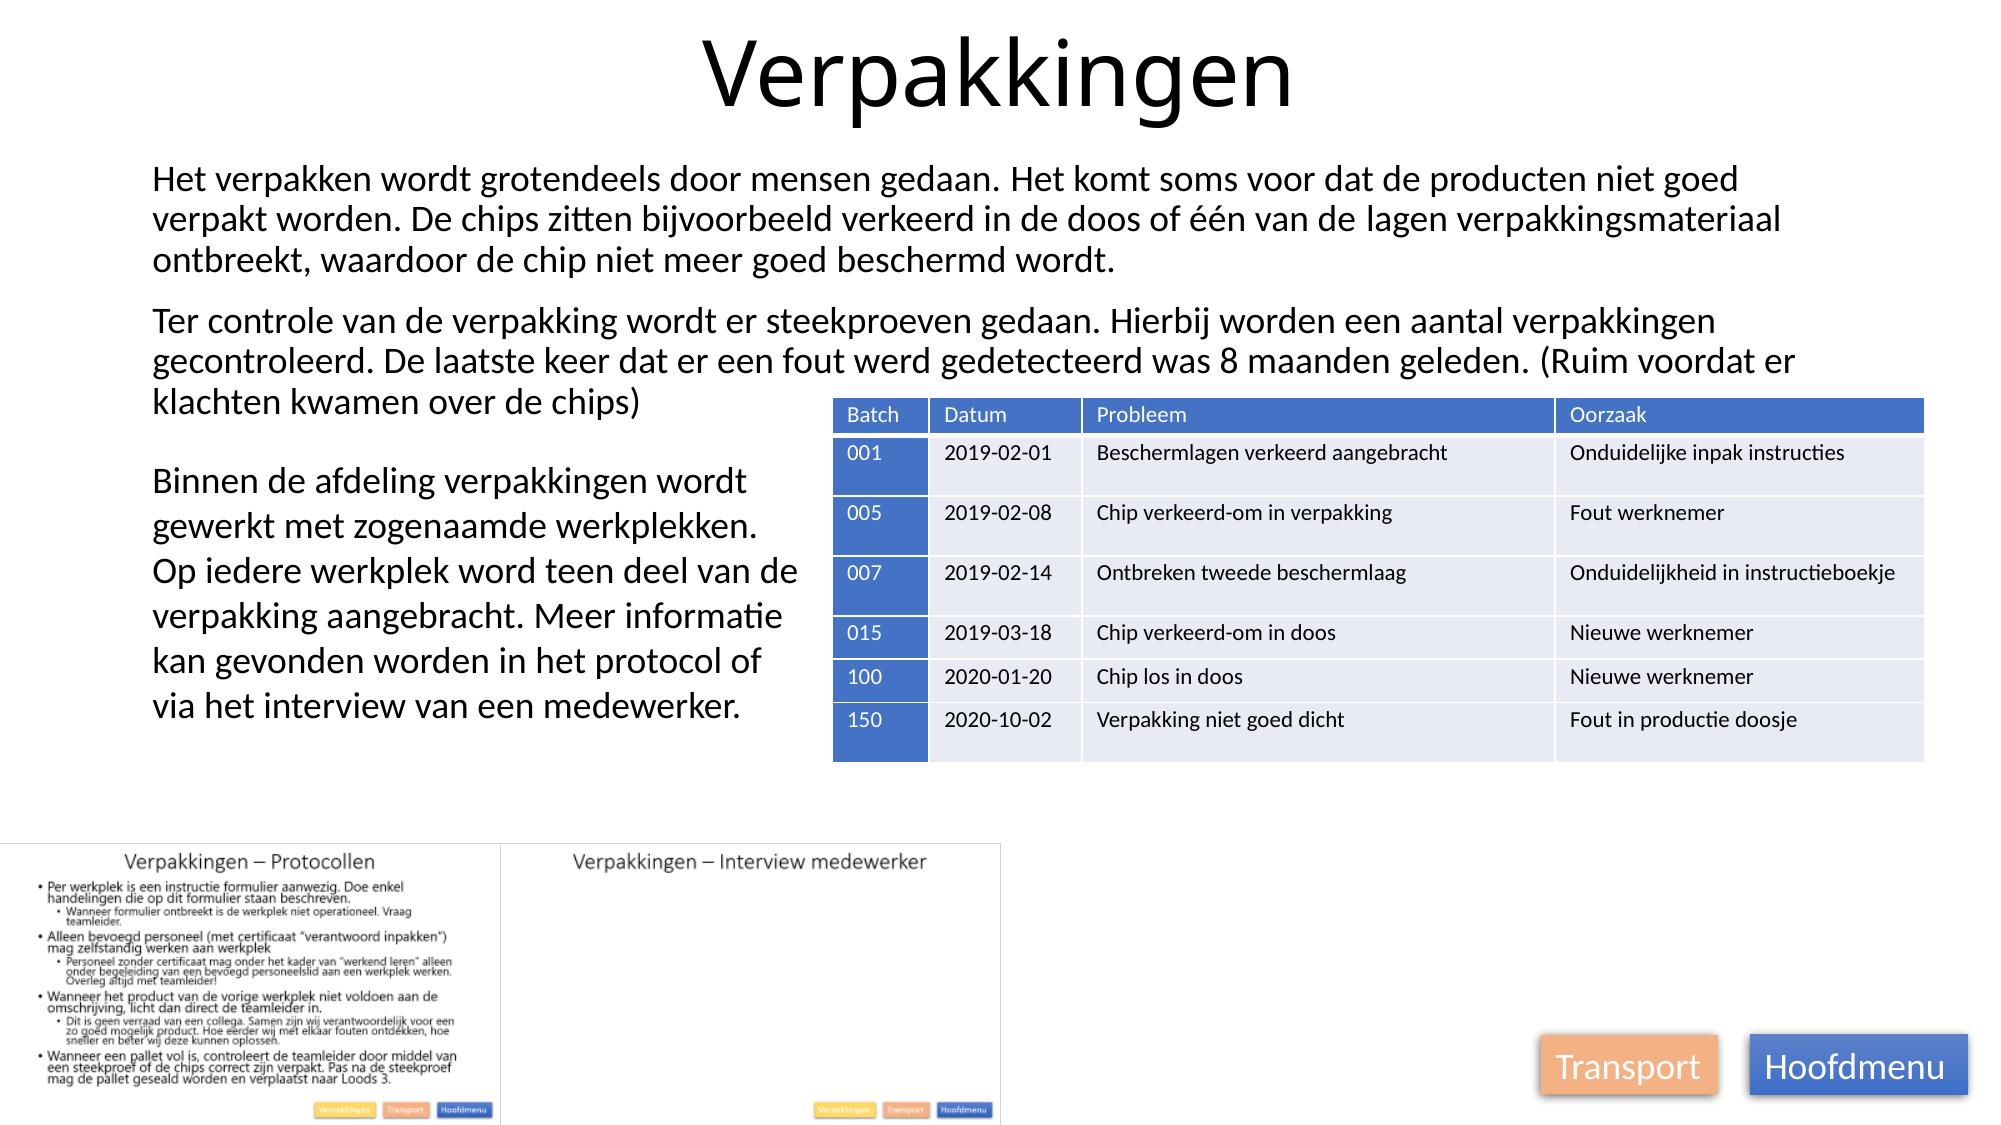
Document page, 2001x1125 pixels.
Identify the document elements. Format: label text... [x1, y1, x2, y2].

table_cell Chip los in doos [1083, 660, 1554, 702]
table_cell 2019-03-18 [930, 617, 1081, 658]
table_cell Chip verkeerd-om in doos [1083, 617, 1554, 658]
table_cell 2019-02-08 [930, 497, 1081, 555]
text_box Transport [1540, 1034, 1719, 1095]
table_cell 001 [833, 438, 928, 495]
table_header Probleem [1083, 398, 1554, 433]
table_cell Fout in productie doosje [1556, 703, 1924, 762]
table_cell 2019-02-01 [930, 438, 1081, 495]
table_header Batch [833, 398, 928, 433]
list Het verpakken wordt grotendeels door mensen gedaan. Het komt soms voor dat de producten niet goed verpakt worden. De chips zitten bijvoorbeeld verkeerd in de doos of één van de lagen verpakkingsmateriaal ontbreekt, waardoor de chip niet meer goed beschermd wordt. Ter controle van de verpakking wordt er steekproeven gedaan. Hierbij worden een aantal verpakkingen gecontroleerd. De laatste keer dat er een fout werd gedetecteerd was 8 maanden geleden. (Ruim voordat er klachten kwamen over de chips) [137, 152, 1863, 433]
picture [501, 844, 1000, 1125]
table_cell Ontbreken tweede beschermlaag [1083, 557, 1554, 615]
text_box Hoofdmenu [1749, 1034, 1969, 1095]
table_cell 150 [833, 703, 928, 762]
table_cell 100 [833, 660, 928, 702]
table_cell 2020-01-20 [930, 660, 1081, 702]
table_cell 2019-02-14 [930, 557, 1081, 615]
table_cell 007 [833, 557, 928, 615]
table_header Datum [930, 398, 1081, 433]
table_cell Nieuwe werknemer [1556, 660, 1924, 702]
table_cell Fout werknemer [1556, 497, 1924, 555]
table_cell 005 [833, 497, 928, 555]
table_cell Verpakking niet goed dicht [1083, 703, 1554, 762]
title Verpakkingen [137, 3, 1863, 152]
table_cell Onduidelijkheid in instructieboekje [1556, 557, 1924, 615]
text_box Binnen de afdeling verpakkingen wordt gewerkt met zogenaamde werkplekken. Op iedere werkplek word teen deel van de verpakking aangebracht. Meer informatie kan gevonden worden in het protocol of via het interview van een medewerker. [137, 448, 815, 734]
table_header Oorzaak [1556, 398, 1924, 433]
table_cell Beschermlagen verkeerd aangebracht [1083, 438, 1554, 495]
picture [0, 844, 500, 1125]
table_cell 2020-10-02 [930, 703, 1081, 762]
table_cell Onduidelijke inpak instructies [1556, 438, 1924, 495]
table_cell Nieuwe werknemer [1556, 617, 1924, 658]
table_cell Chip verkeerd-om in verpakking [1083, 497, 1554, 555]
table_cell 015 [833, 617, 928, 658]
